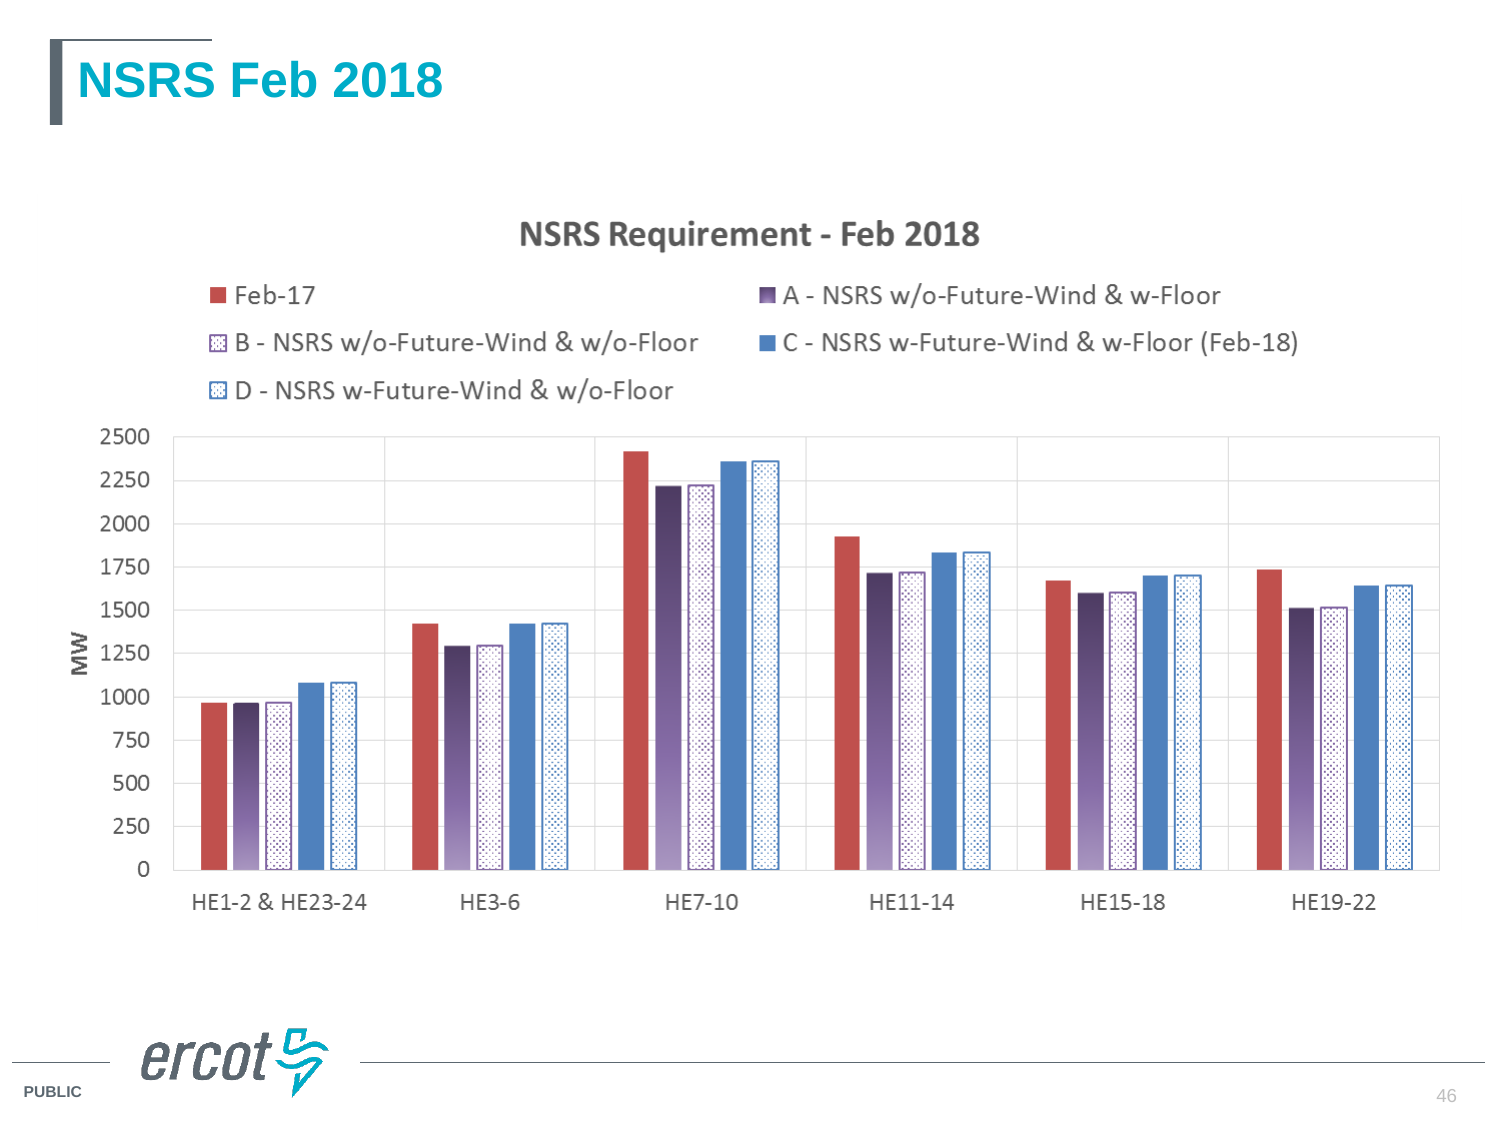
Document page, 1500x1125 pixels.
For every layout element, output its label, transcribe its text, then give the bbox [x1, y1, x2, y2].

title NSRS Feb 2018 [62, 39, 1450, 125]
picture [137, 1024, 332, 1100]
picture [36, 194, 1464, 931]
